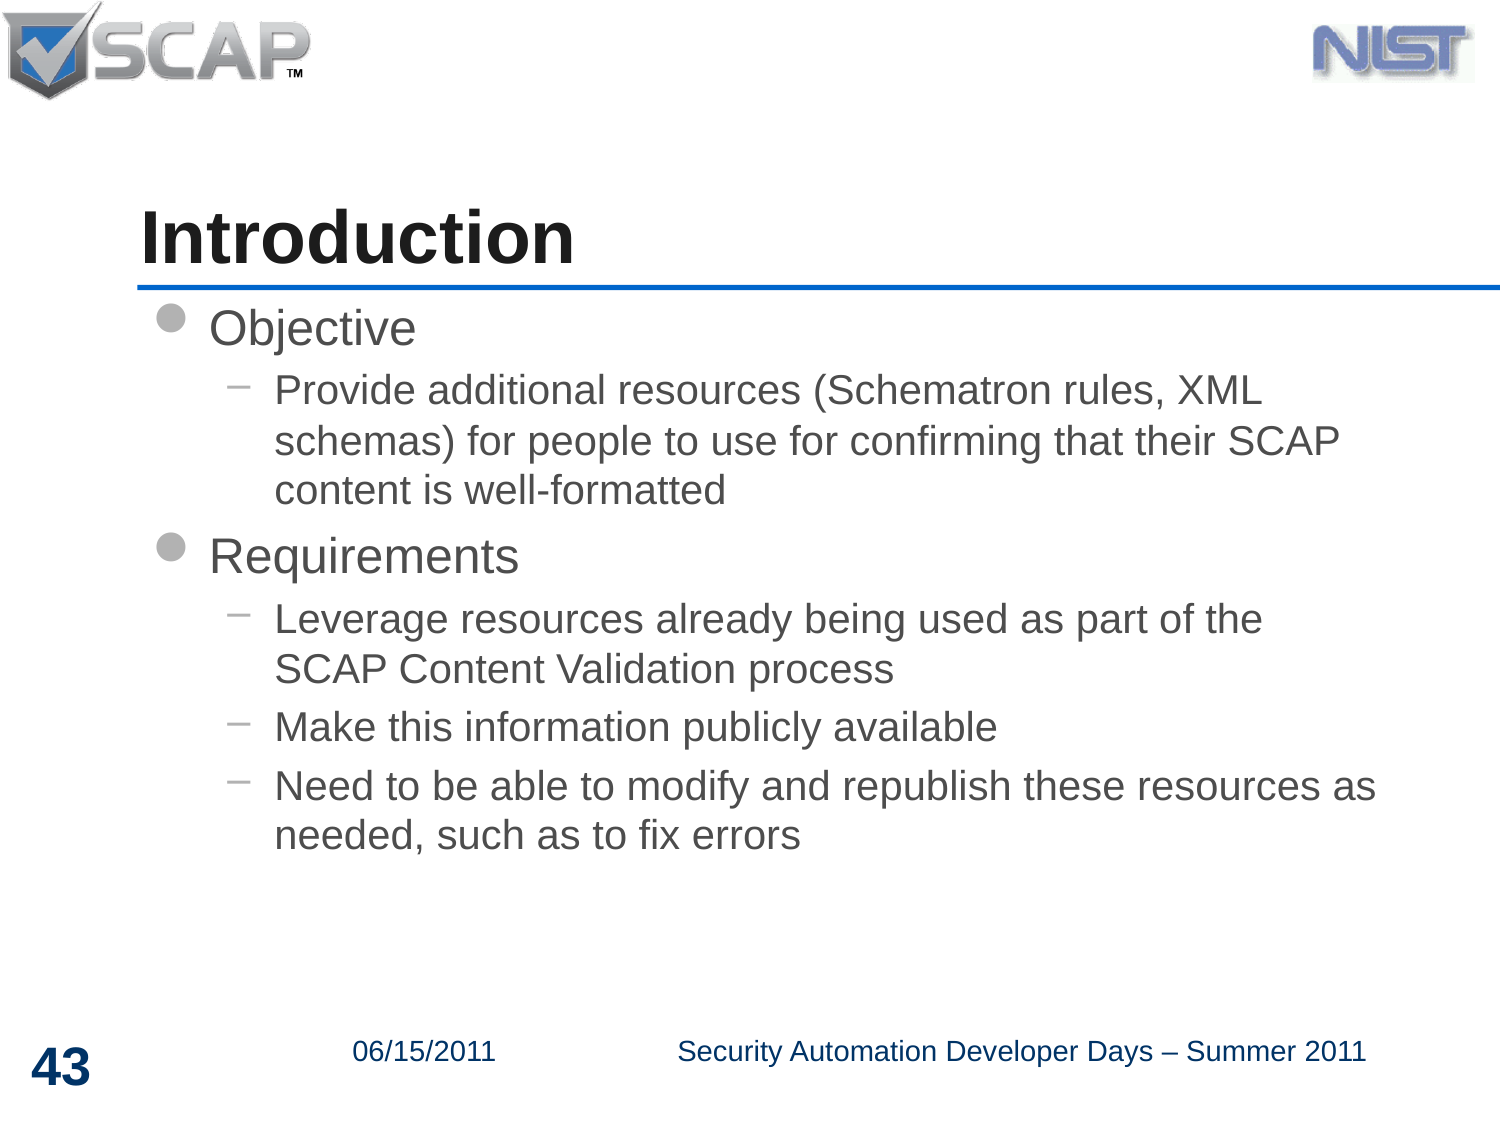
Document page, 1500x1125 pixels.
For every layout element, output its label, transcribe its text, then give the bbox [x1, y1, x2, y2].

slide_number 43 [13, 1023, 111, 1105]
title Introduction [124, 99, 1426, 288]
footer Security Automation Developer Days – Summer 2011 [662, 1025, 1426, 1103]
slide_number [337, 1025, 662, 1103]
list Objective Provide additional resources (Schematron rules, XML schemas) for people to use for confirming that their SCAP content is well-formatted Requirements Leverage resources already being used as part of the SCAP Content Validation process Make this information publicly available Need to be able to modify and republish these resources as needed, such as to fix errors [137, 287, 1400, 1026]
picture [0, 0, 313, 103]
picture [1312, 24, 1475, 83]
